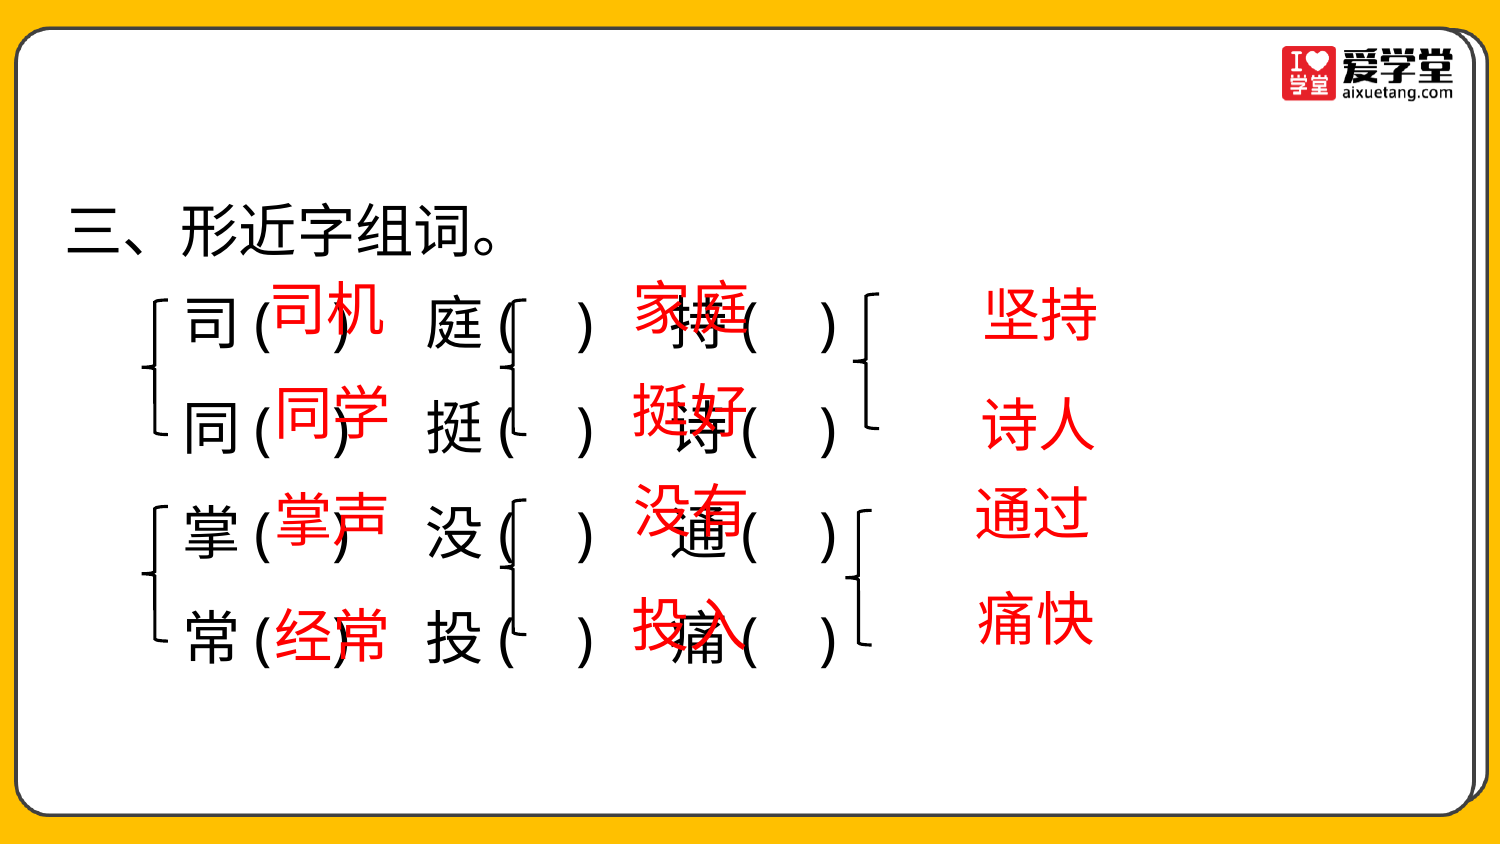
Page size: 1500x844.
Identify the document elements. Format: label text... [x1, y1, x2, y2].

text_box 没有 [618, 466, 765, 552]
text_box 坚持 [967, 271, 1115, 356]
text_box [500, 299, 527, 436]
text_box 掌声 [259, 475, 407, 561]
text_box 司( ) 庭( ) 持( ) 同( ) 挺( ) 诗( ) 掌( ) 没( ) 通( ) 常( ) 投( ) 痛( ) [167, 244, 1500, 679]
text_box [845, 509, 872, 646]
text_box 诗人 [965, 380, 1113, 466]
text_box [141, 505, 168, 642]
text_box 同学 [259, 368, 406, 454]
text_box 经常 [259, 591, 407, 677]
text_box 挺好 [617, 367, 764, 452]
text_box [852, 293, 880, 430]
text_box [141, 299, 168, 436]
text_box 投入 [616, 580, 763, 665]
text_box 通过 [960, 469, 1107, 555]
text_box 家庭 [618, 263, 765, 349]
text_box 司机 [253, 272, 400, 350]
picture [0, 0, 1500, 844]
text_box 痛快 [963, 575, 1110, 660]
text_box 三、形近字组词。 [49, 152, 719, 272]
text_box [500, 499, 527, 636]
